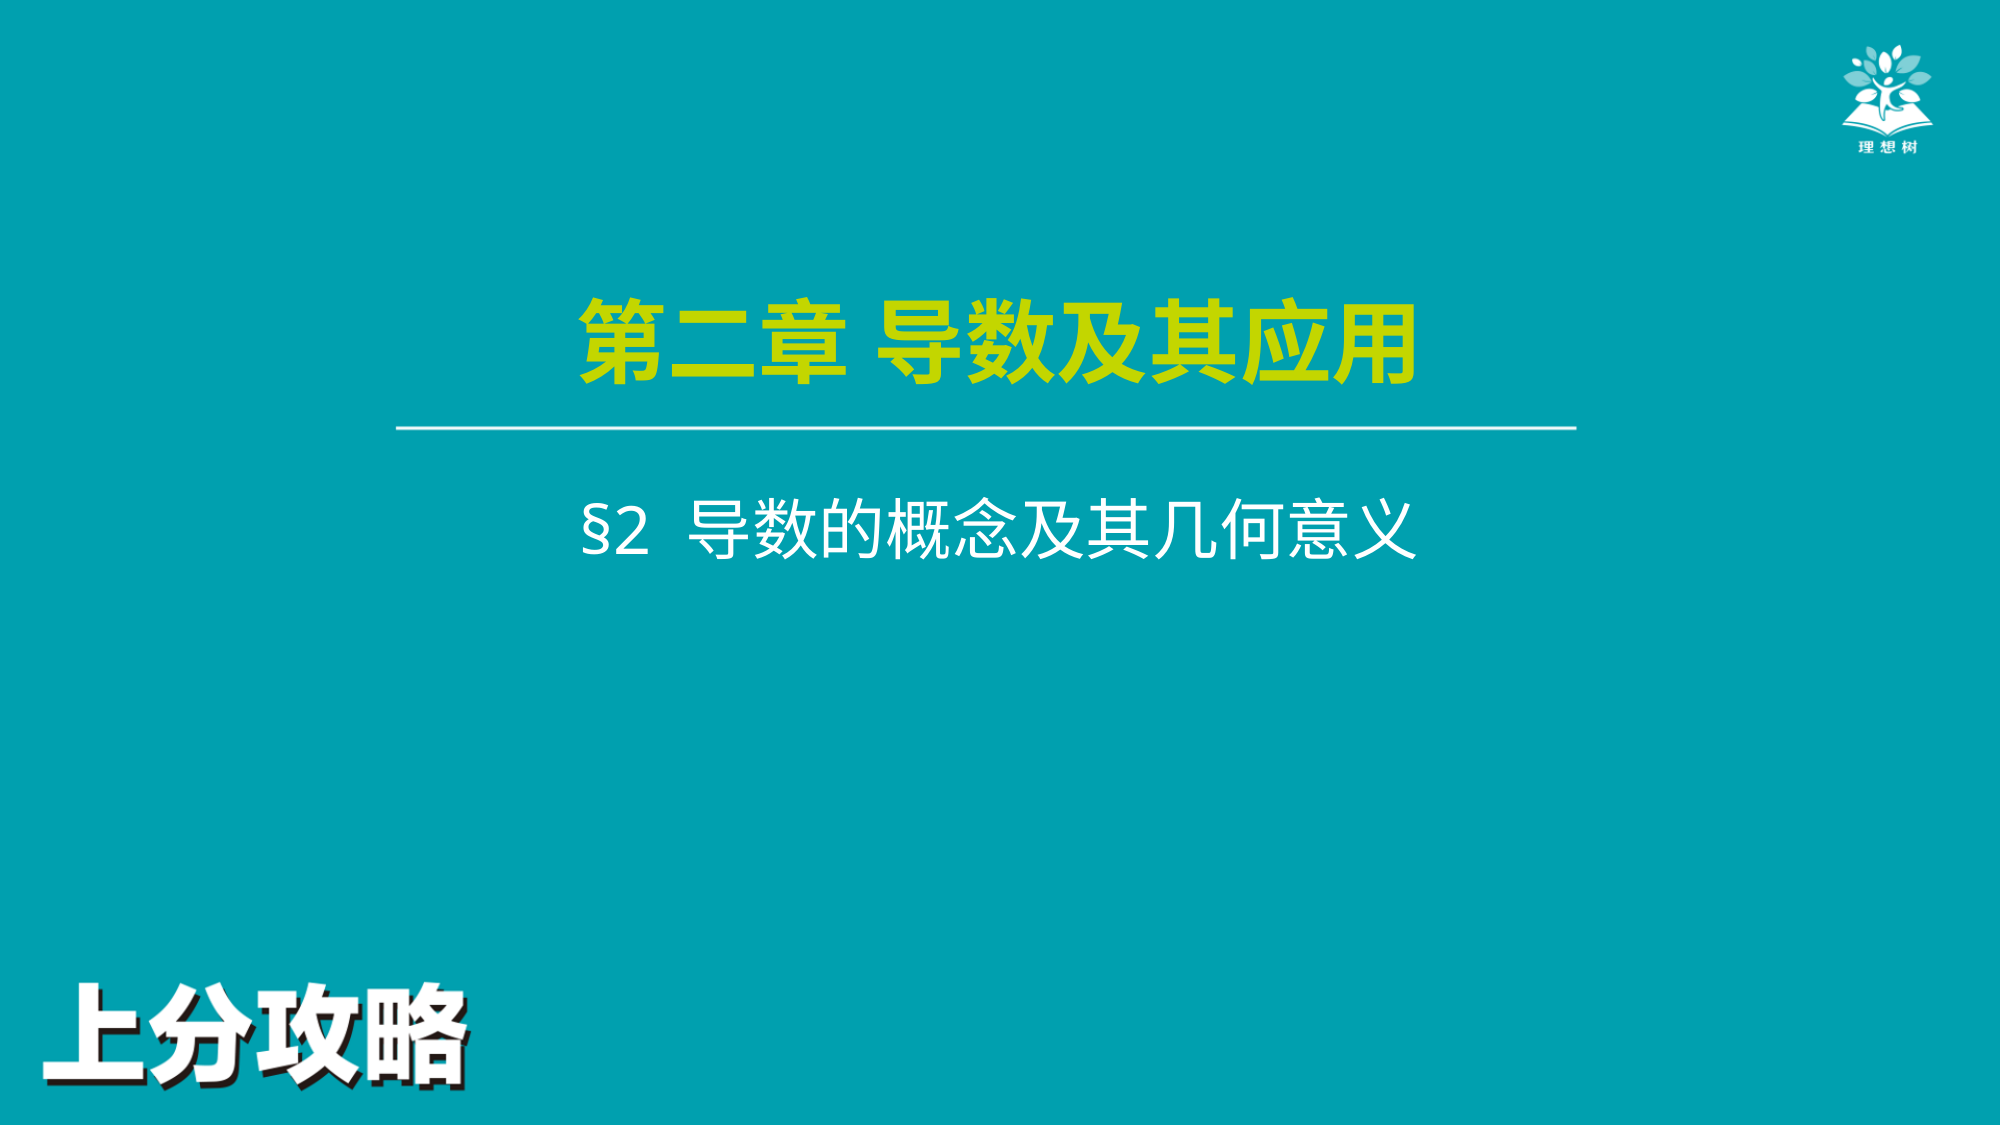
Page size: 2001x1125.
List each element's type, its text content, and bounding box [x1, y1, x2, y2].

picture [0, 413, 2000, 472]
picture [0, 579, 2000, 1125]
text_box 第二章 导数及其应用 [0, 265, 2000, 413]
picture [0, 0, 2000, 265]
text_box §2 导数的概念及其几何意义 [0, 472, 2000, 579]
